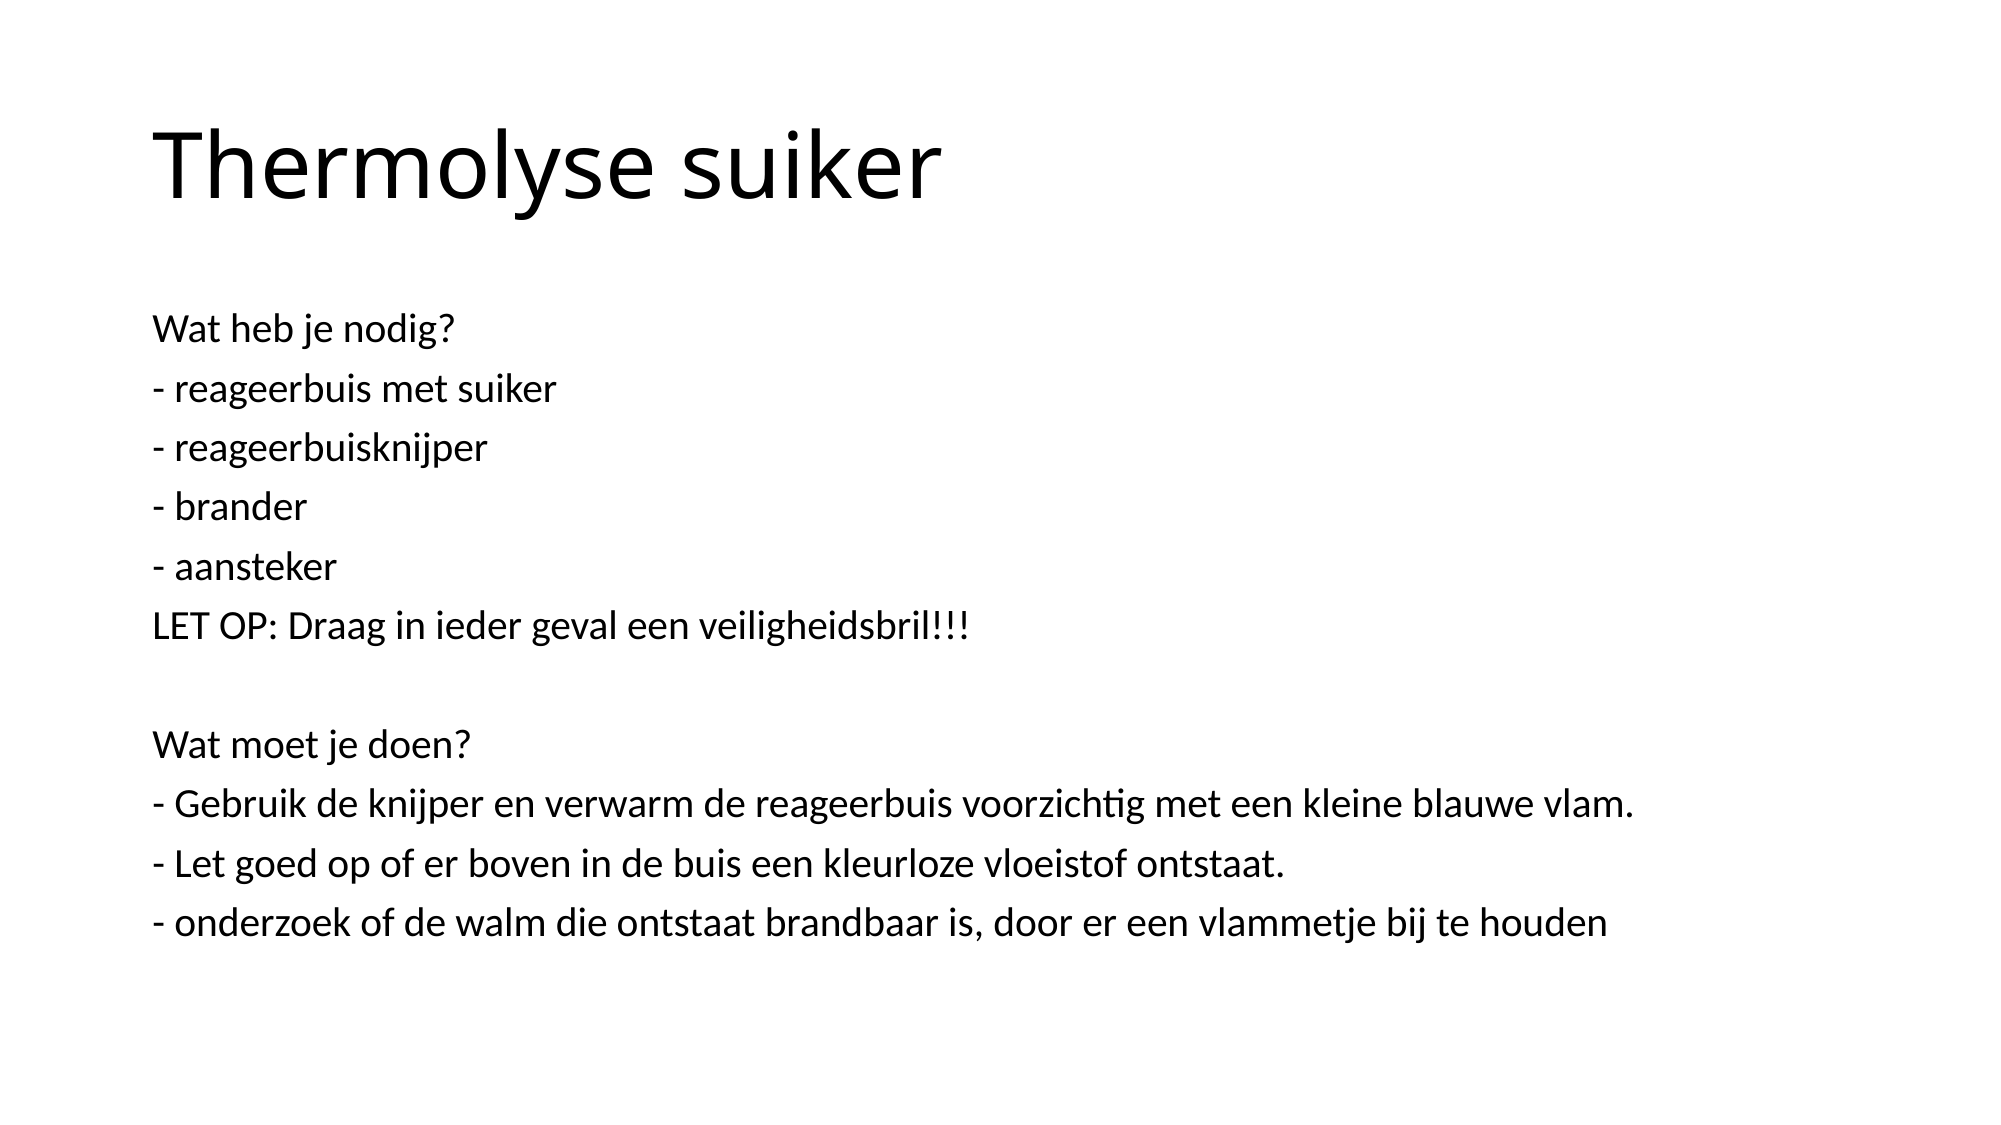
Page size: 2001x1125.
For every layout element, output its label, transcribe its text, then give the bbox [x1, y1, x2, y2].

title Thermolyse suiker [137, 59, 1863, 278]
list Wat heb je nodig? - reageerbuis met suiker - reageerbuisknijper - brander - aansteker LET OP: Draag in ieder geval een veiligheidsbril!!! Wat moet je doen? - Gebruik de knijper en verwarm de reageerbuis voorzichtig met een kleine blauwe vlam. - Let goed op of er boven in de buis een kleurloze vloeistof ontstaat. - onderzoek of de walm die ontstaat brandbaar is, door er een vlammetje bij te houden [137, 299, 1863, 1014]
